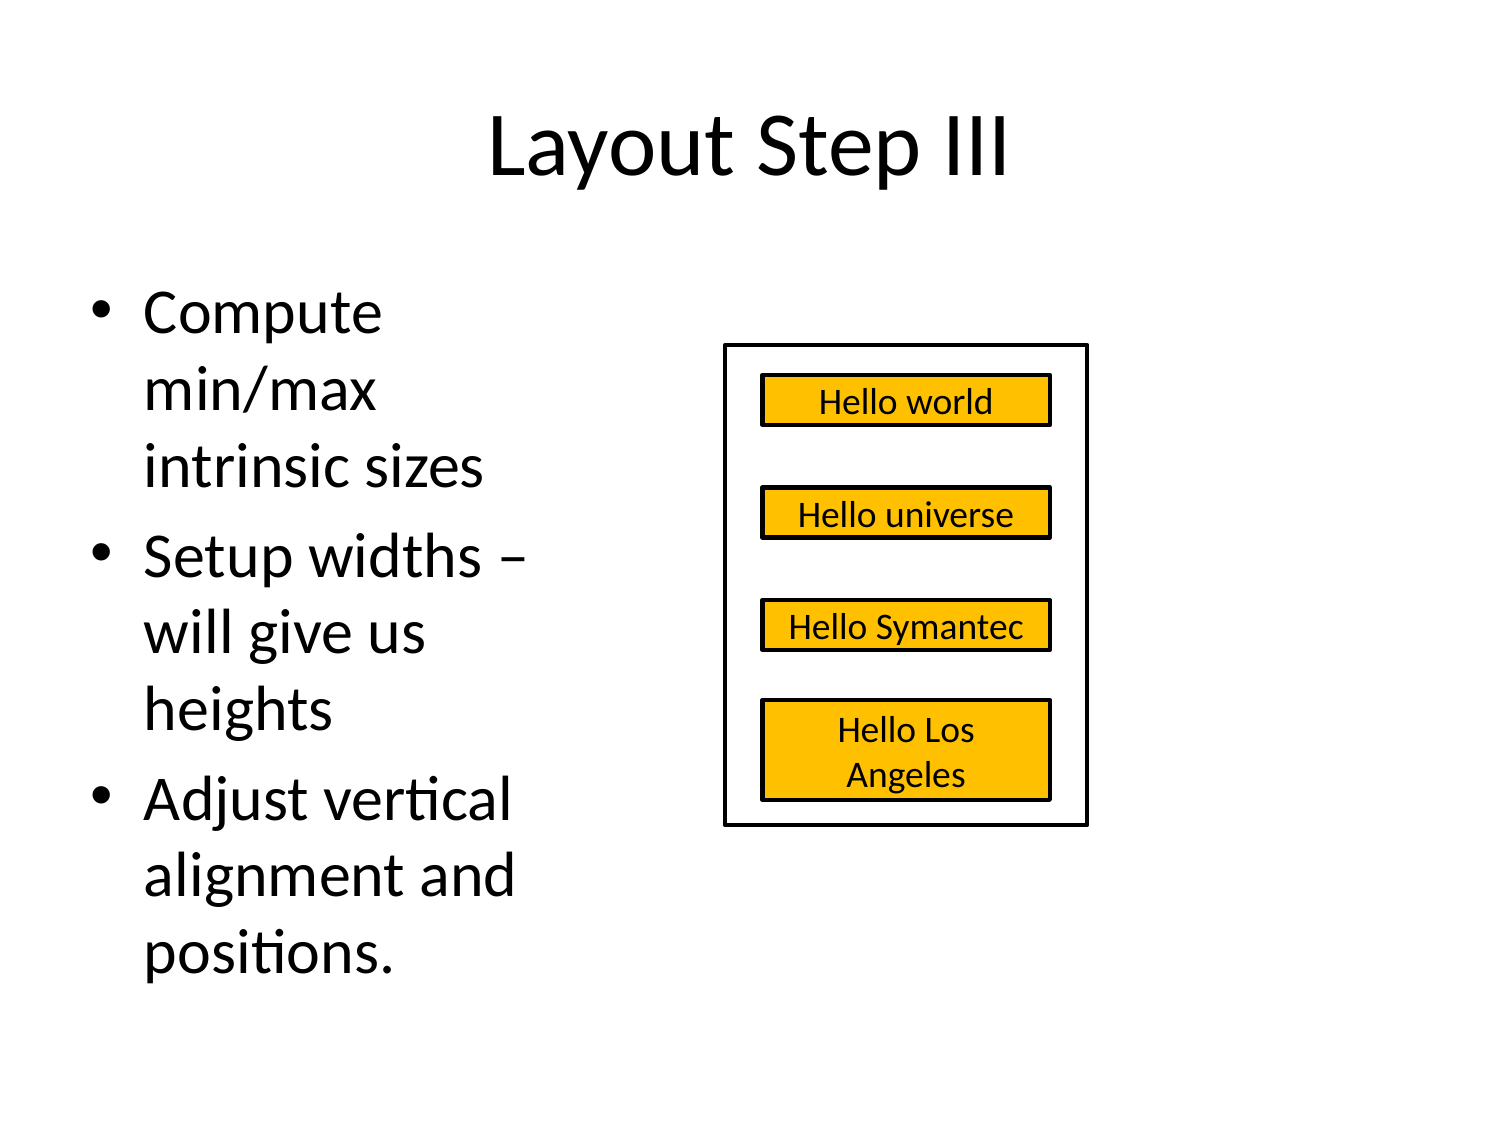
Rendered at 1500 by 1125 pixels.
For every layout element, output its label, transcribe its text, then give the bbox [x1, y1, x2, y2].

text_box [723, 343, 1089, 827]
title Layout Step III [75, 45, 1425, 233]
list Compute min/max intrinsic sizes Setup widths – will give us heights Adjust vertical alignment and positions. [75, 262, 613, 1000]
text_box Hello Symantec [760, 598, 1052, 652]
text_box Hello Los Angeles [760, 698, 1052, 802]
text_box Hello universe [760, 485, 1052, 540]
text_box Hello world [760, 373, 1052, 427]
